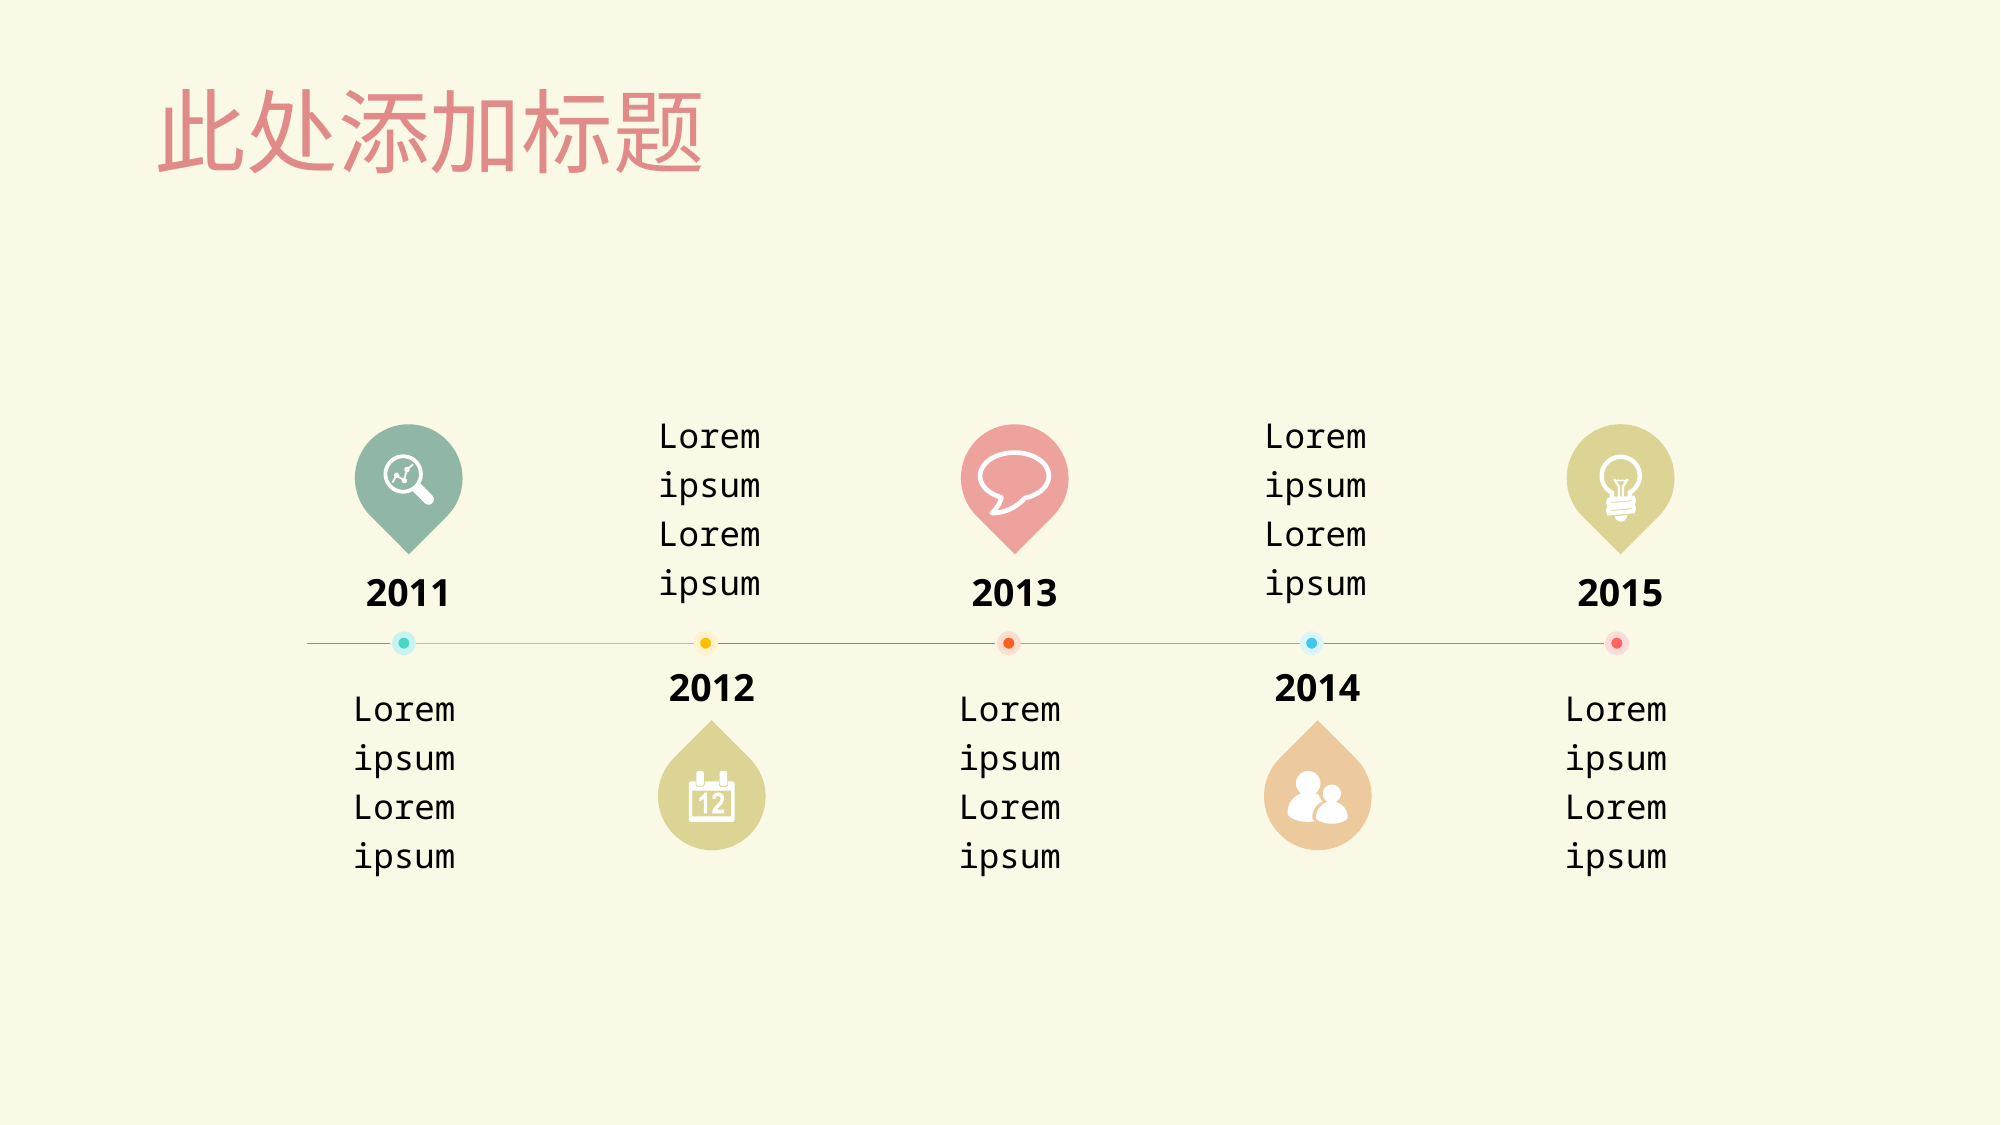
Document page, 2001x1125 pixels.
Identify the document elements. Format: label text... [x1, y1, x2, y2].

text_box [307, 634, 1626, 653]
text_box 2013 [936, 561, 1093, 622]
text_box Lorem ipsum Lorem ipsum [306, 679, 502, 878]
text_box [657, 742, 766, 851]
text_box 此处添加标题 [140, 67, 1873, 192]
text_box Lorem ipsum Lorem ipsum [611, 404, 807, 603]
text_box 2012 [643, 657, 781, 718]
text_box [354, 424, 463, 532]
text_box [1566, 424, 1675, 532]
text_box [1263, 742, 1372, 851]
text_box Lorem ipsum Lorem ipsum [1217, 404, 1413, 603]
text_box 2011 [331, 561, 487, 622]
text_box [960, 424, 1069, 532]
text_box Lorem ipsum Lorem ipsum [1518, 679, 1714, 878]
text_box 2015 [1542, 561, 1699, 622]
text_box Lorem ipsum Lorem ipsum [912, 679, 1108, 878]
text_box 2014 [1233, 657, 1402, 718]
